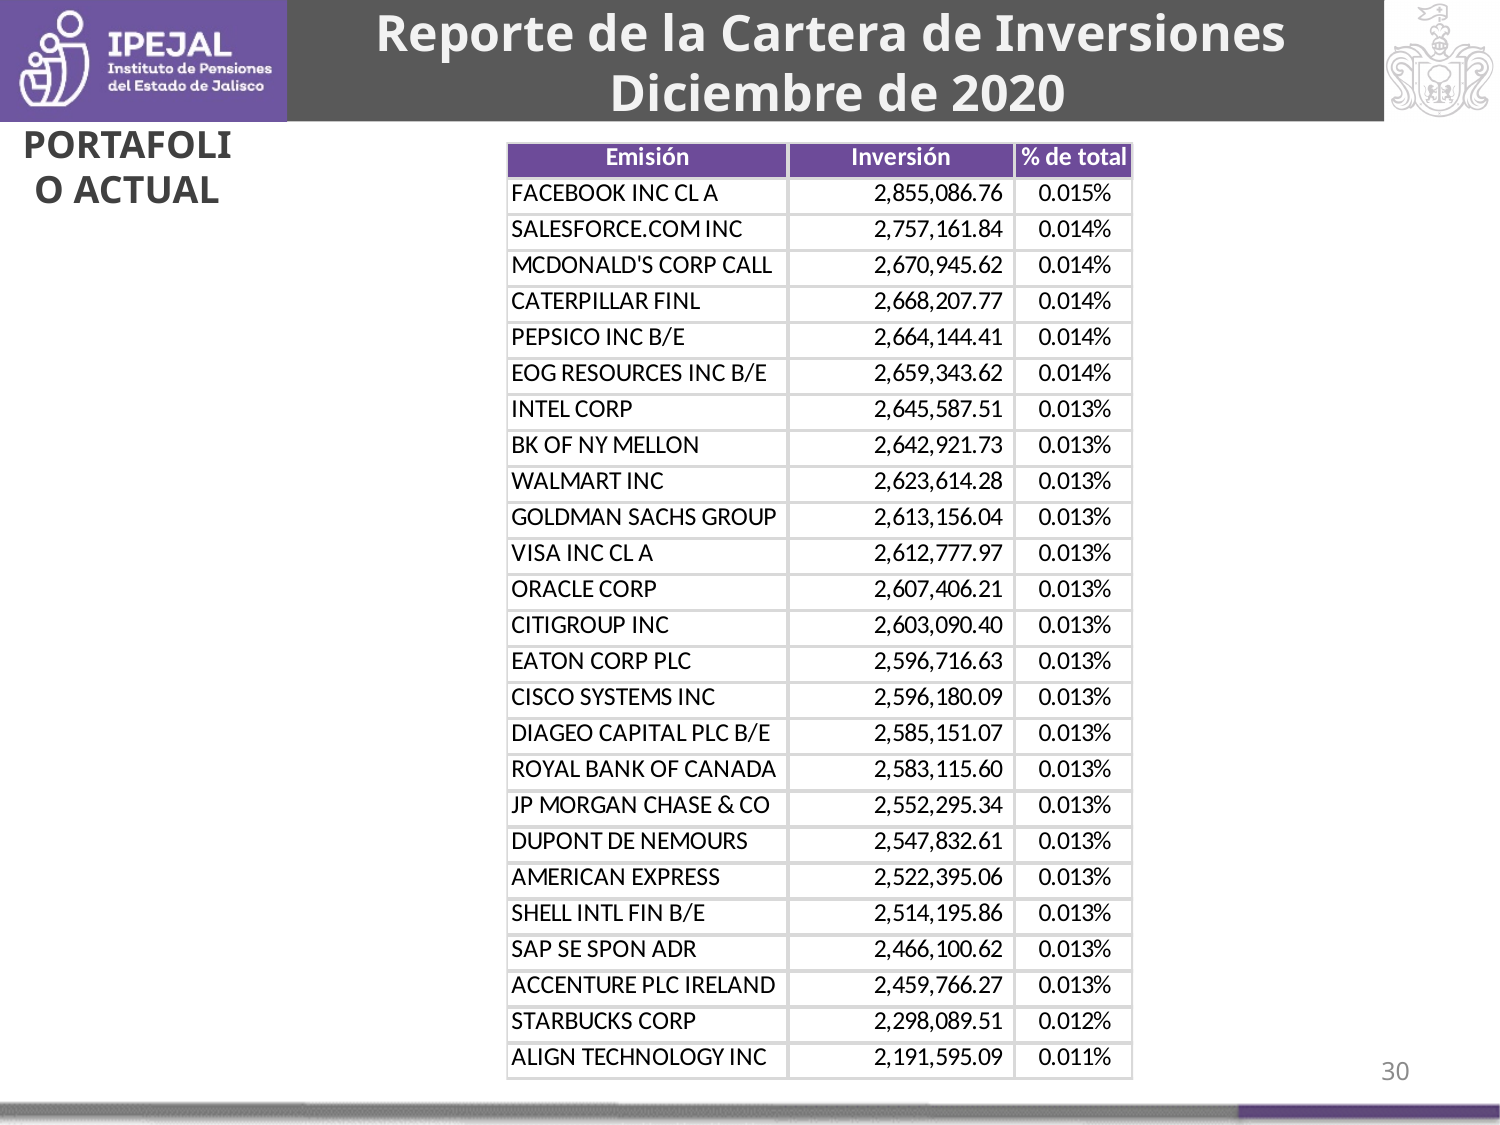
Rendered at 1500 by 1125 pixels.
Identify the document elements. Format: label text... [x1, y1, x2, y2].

slide_number 29 [1074, 1042, 1425, 1103]
picture [506, 142, 1135, 1081]
text_box PORTAFOLIO ACTUAL [0, 113, 254, 219]
picture [0, 1096, 1500, 1125]
picture [0, 0, 283, 122]
text_box Reporte de la Cartera de Inversiones Diciembre de 2020 [283, 0, 1393, 129]
